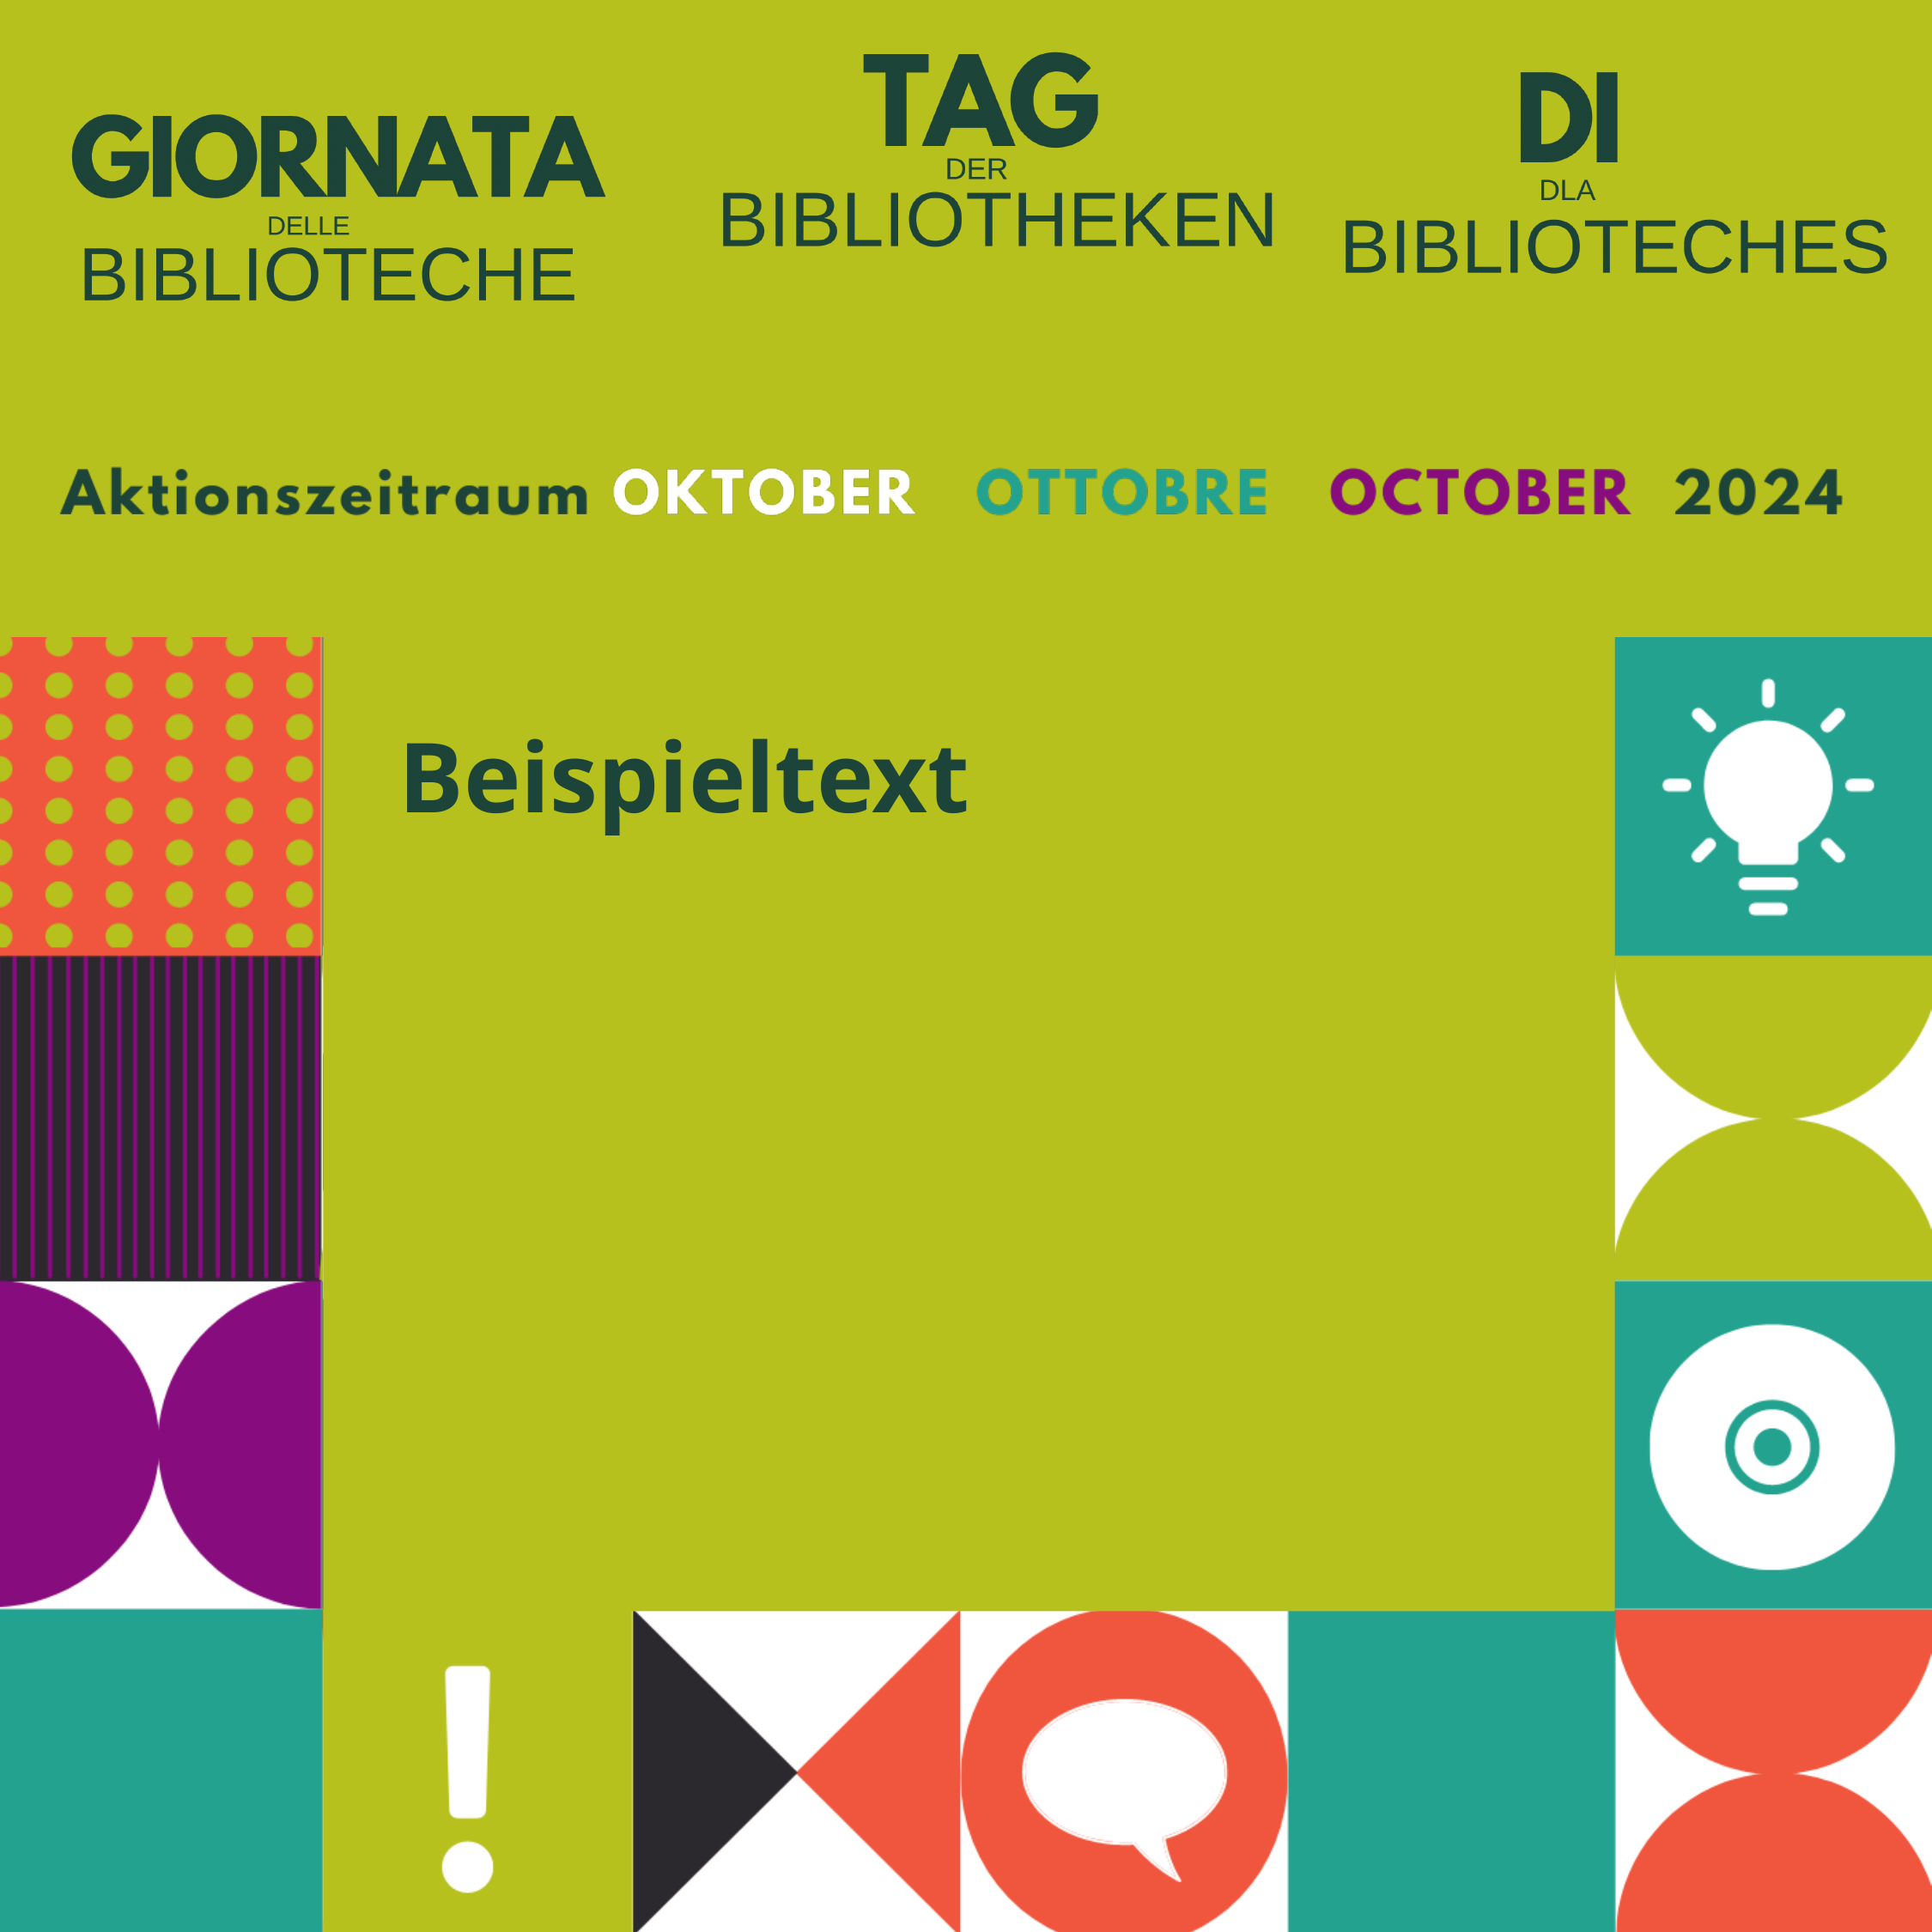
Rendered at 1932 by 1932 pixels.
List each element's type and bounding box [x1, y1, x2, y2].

text_box [0, 637, 1932, 1932]
picture [45, 0, 1932, 416]
picture [4, 428, 1887, 542]
